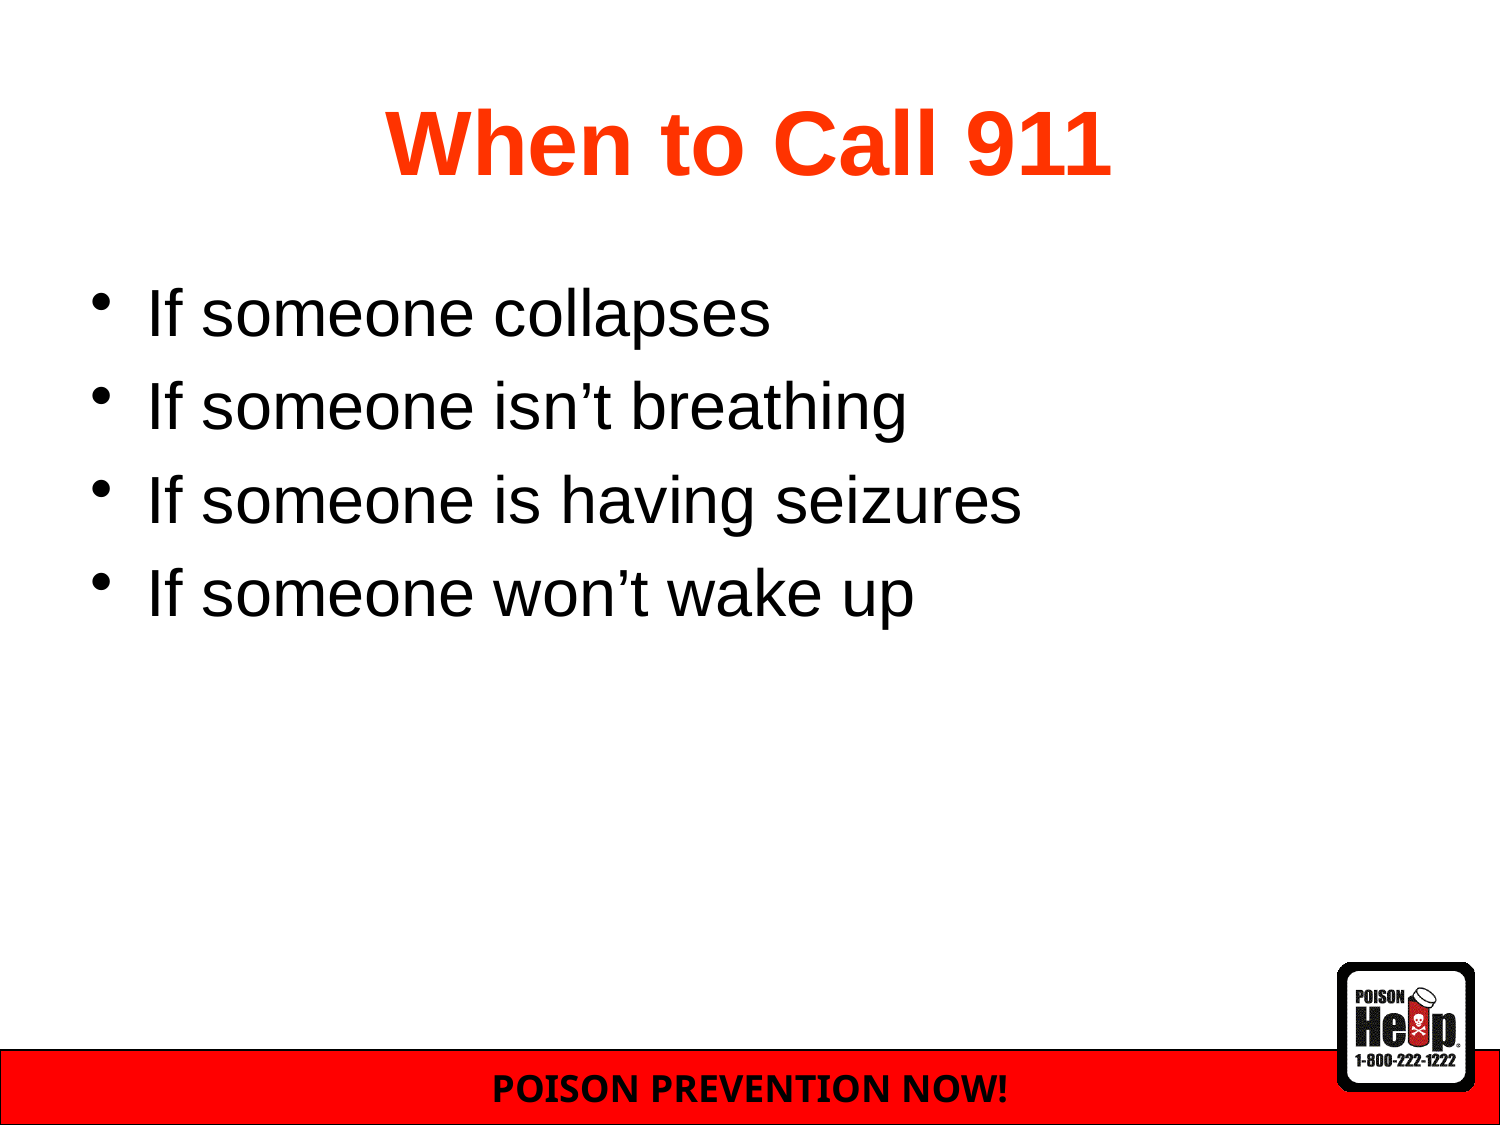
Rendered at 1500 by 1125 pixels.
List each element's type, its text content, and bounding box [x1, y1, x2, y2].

picture [1337, 962, 1476, 1092]
text_box POISON PREVENTION NOW! [0, 1049, 1500, 1125]
list If someone collapses If someone isn’t breathing If someone is having seizures If someone won’t wake up [74, 262, 1426, 1006]
title When to Call 911 [74, 44, 1426, 233]
